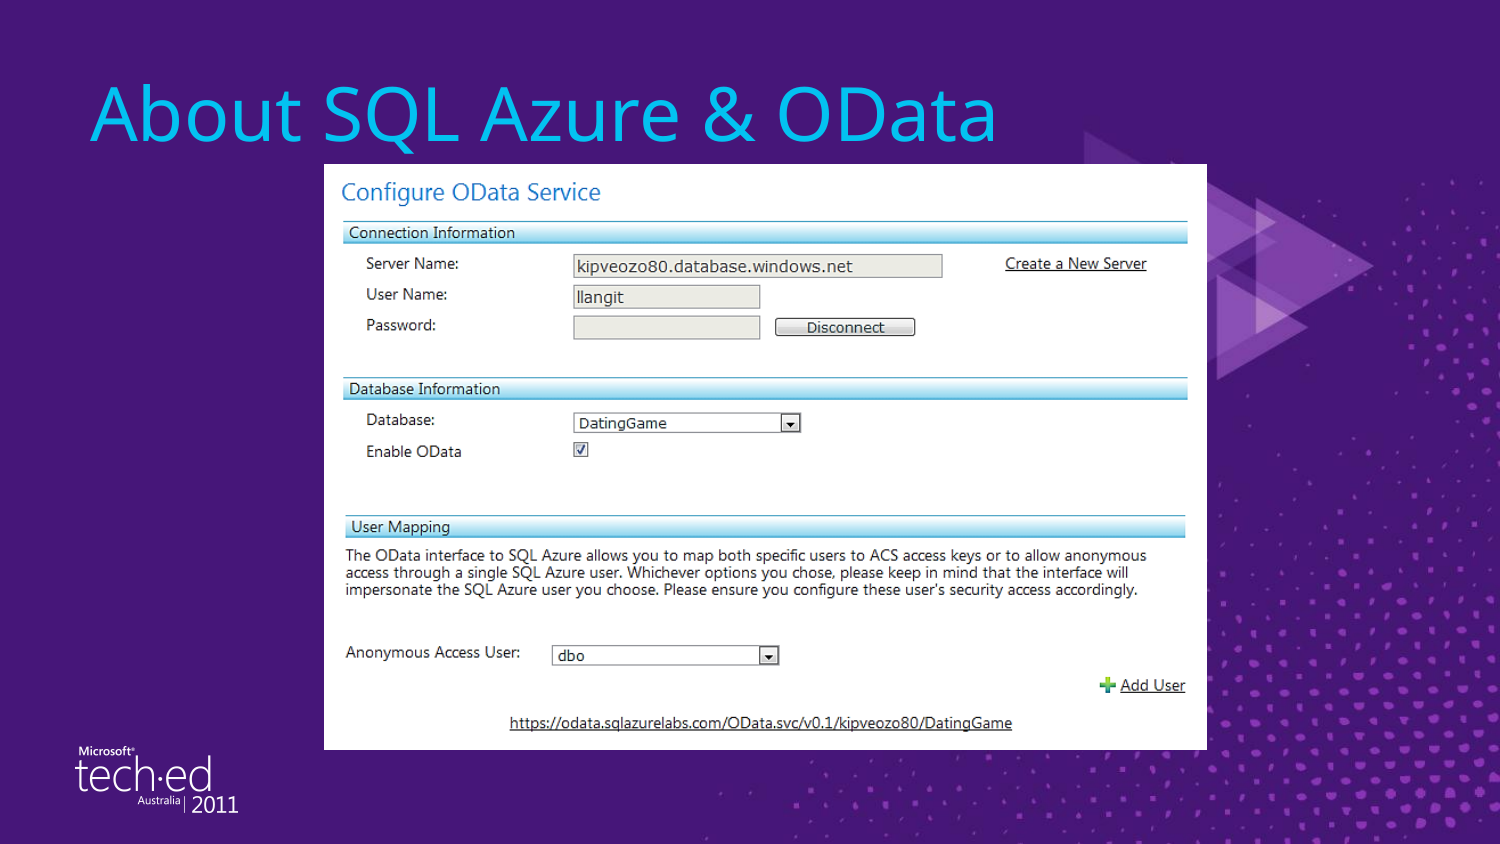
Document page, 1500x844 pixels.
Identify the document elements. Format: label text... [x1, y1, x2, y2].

title About SQL Azure & OData [75, 40, 1425, 182]
picture [0, 0, 1500, 844]
